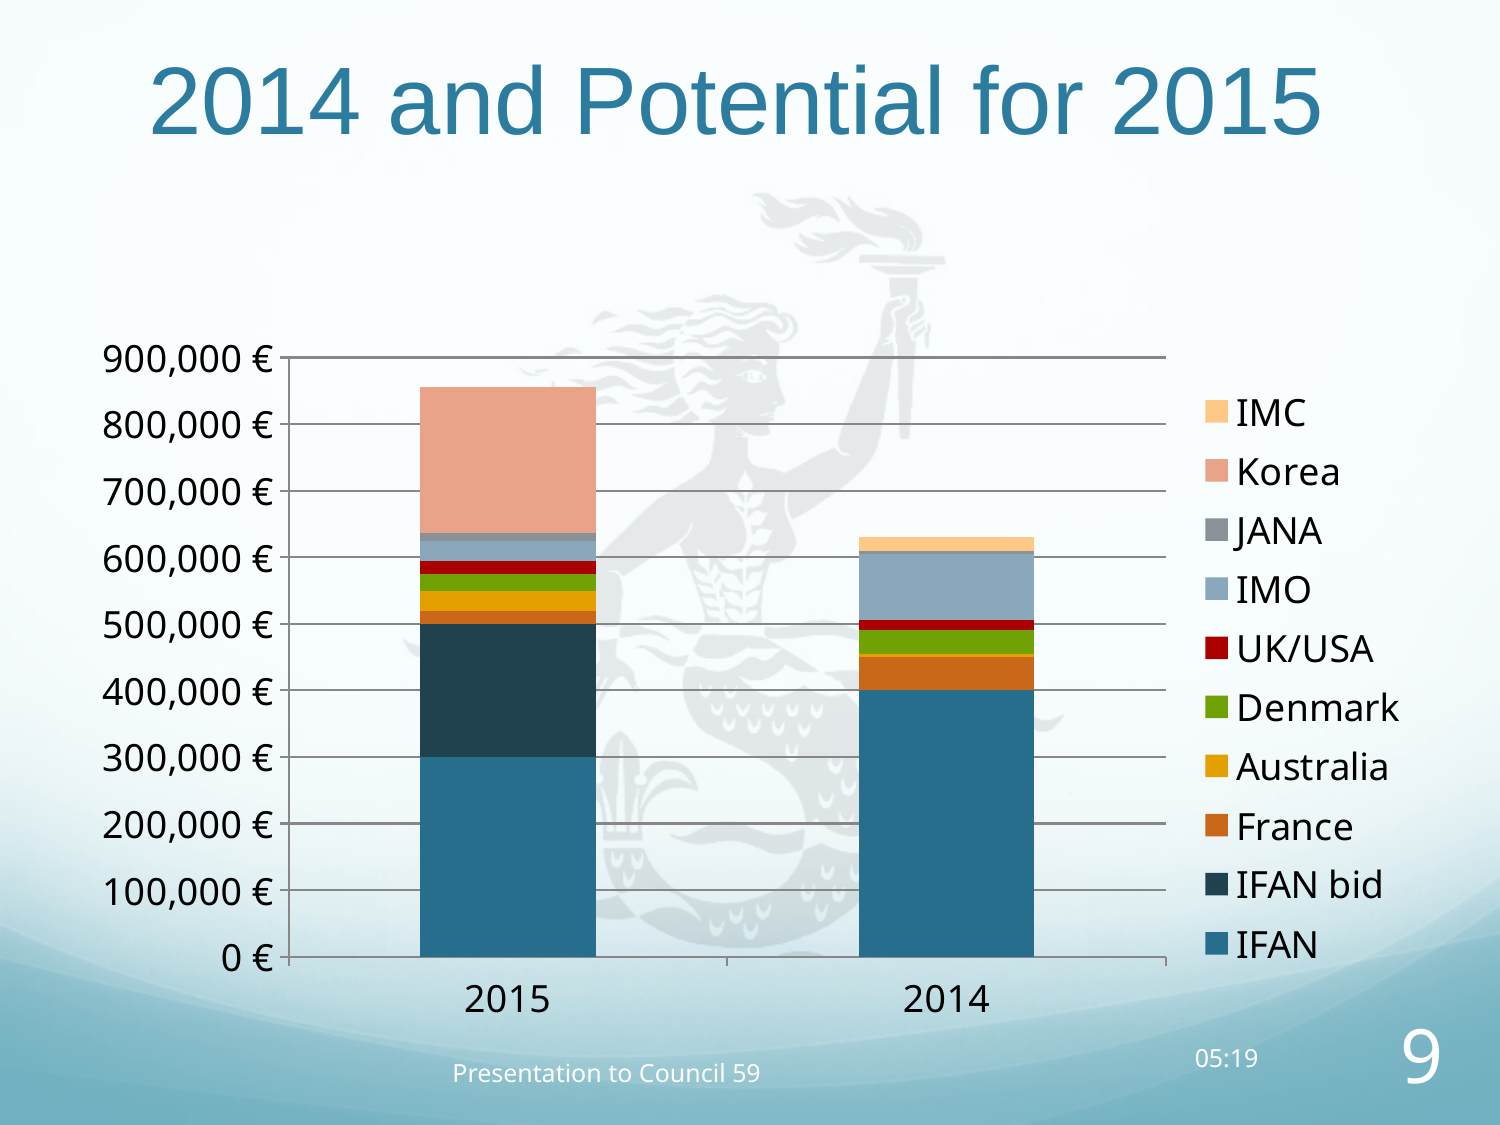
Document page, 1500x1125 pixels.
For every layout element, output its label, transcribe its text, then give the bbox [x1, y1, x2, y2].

chart [74, 316, 1426, 1038]
footer Presentation to Council 59 [437, 1055, 1128, 1103]
slide_number 9 [1295, 1029, 1459, 1090]
title 2014 and Potential for 2015 [90, 17, 1410, 162]
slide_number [1128, 1055, 1274, 1090]
